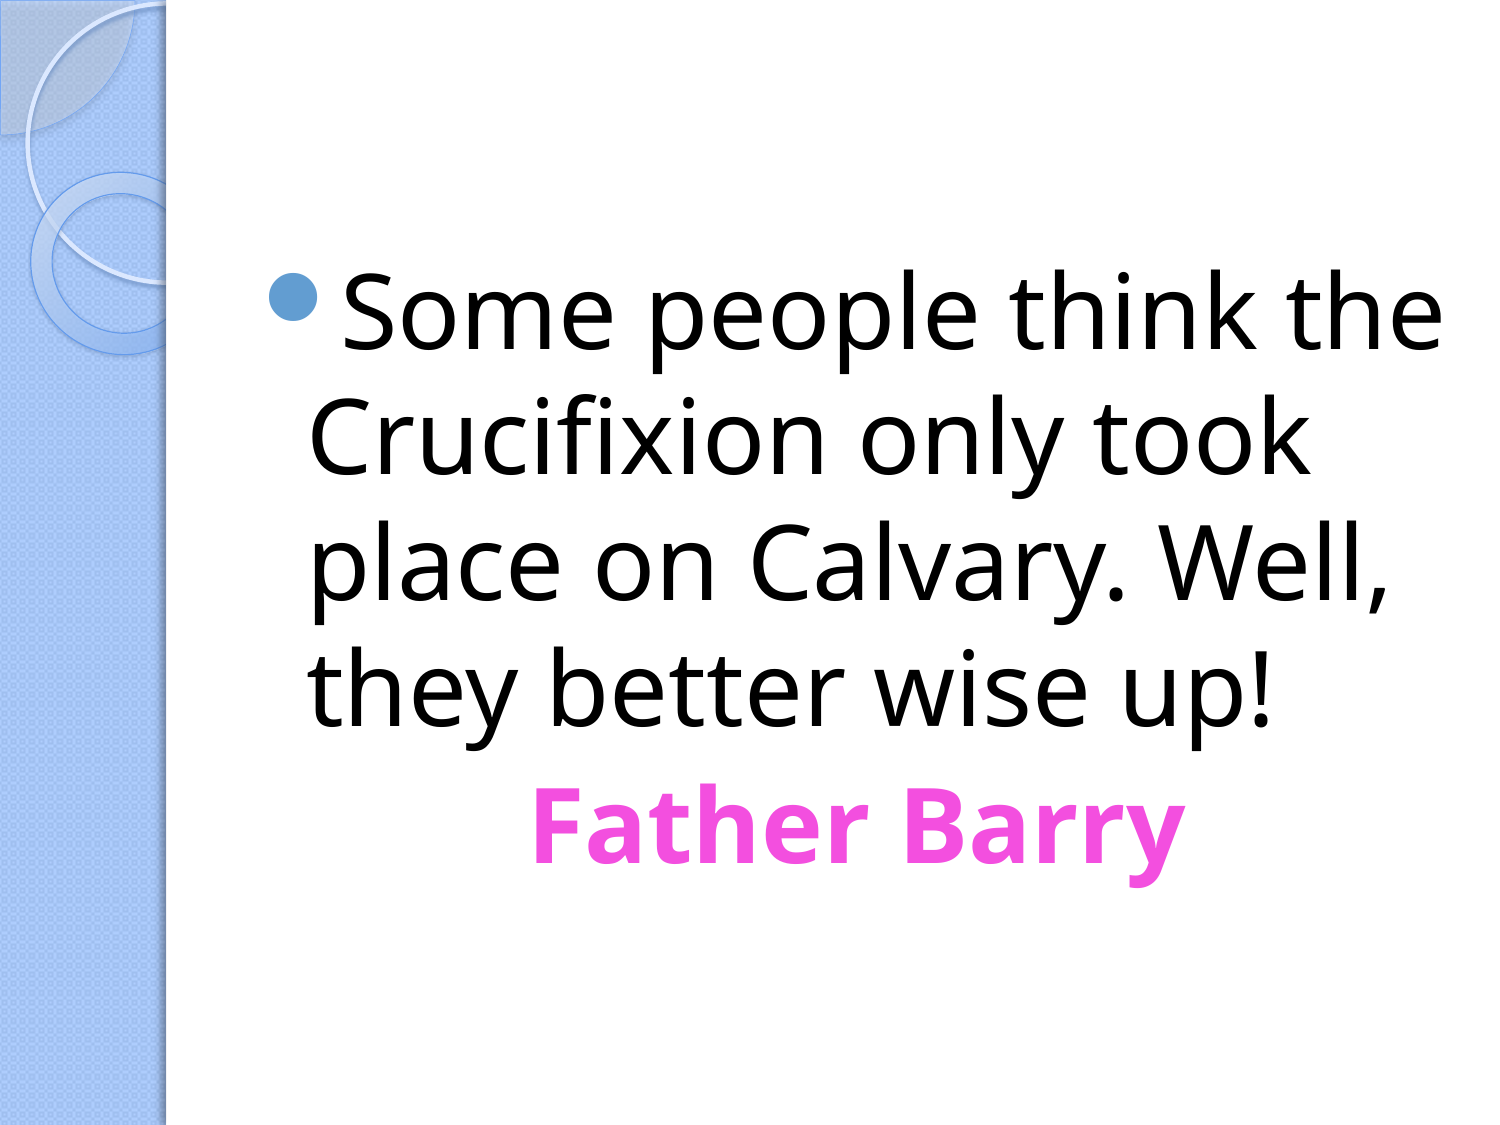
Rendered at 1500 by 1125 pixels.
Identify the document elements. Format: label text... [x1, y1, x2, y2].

list Some people think the Crucifixion only took place on Calvary. Well, they better wise up! Father Barry [235, 237, 1466, 1025]
